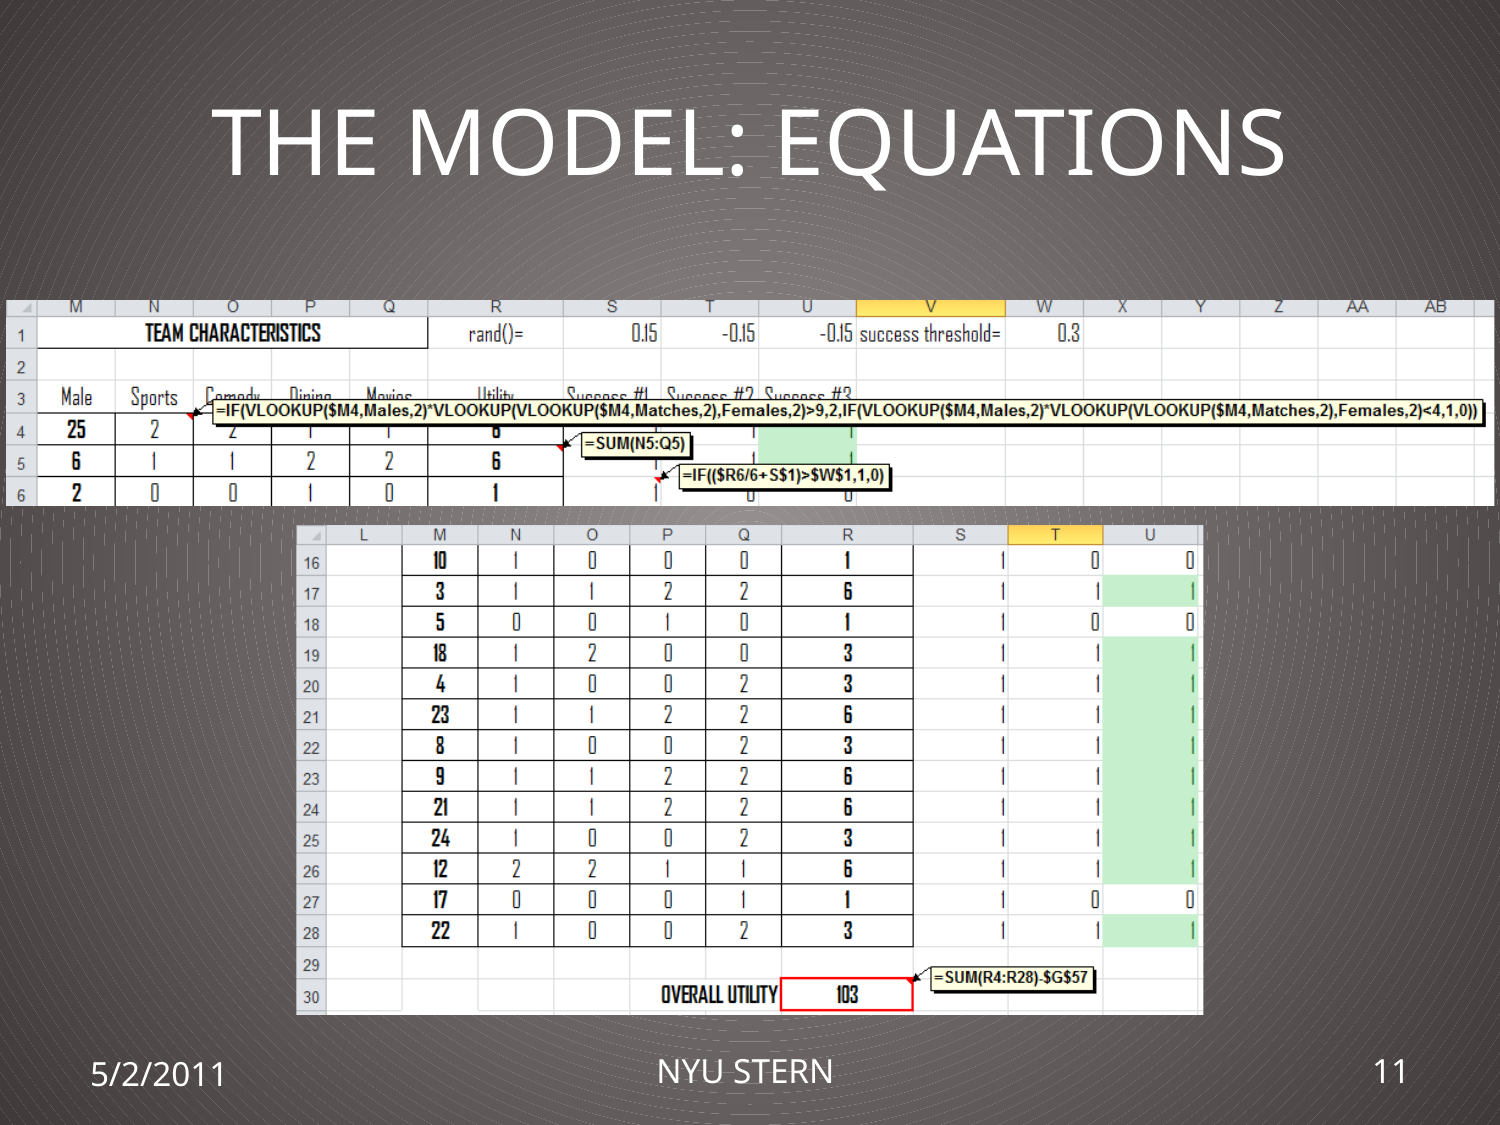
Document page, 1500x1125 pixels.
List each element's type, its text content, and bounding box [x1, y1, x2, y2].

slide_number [75, 1042, 425, 1103]
picture [0, 299, 1495, 507]
picture [296, 524, 1204, 1015]
title THE MODEL: EQUATIONS [75, 45, 1425, 233]
footer NYU STERN [512, 1042, 988, 1103]
slide_number 11 [1074, 1042, 1425, 1103]
